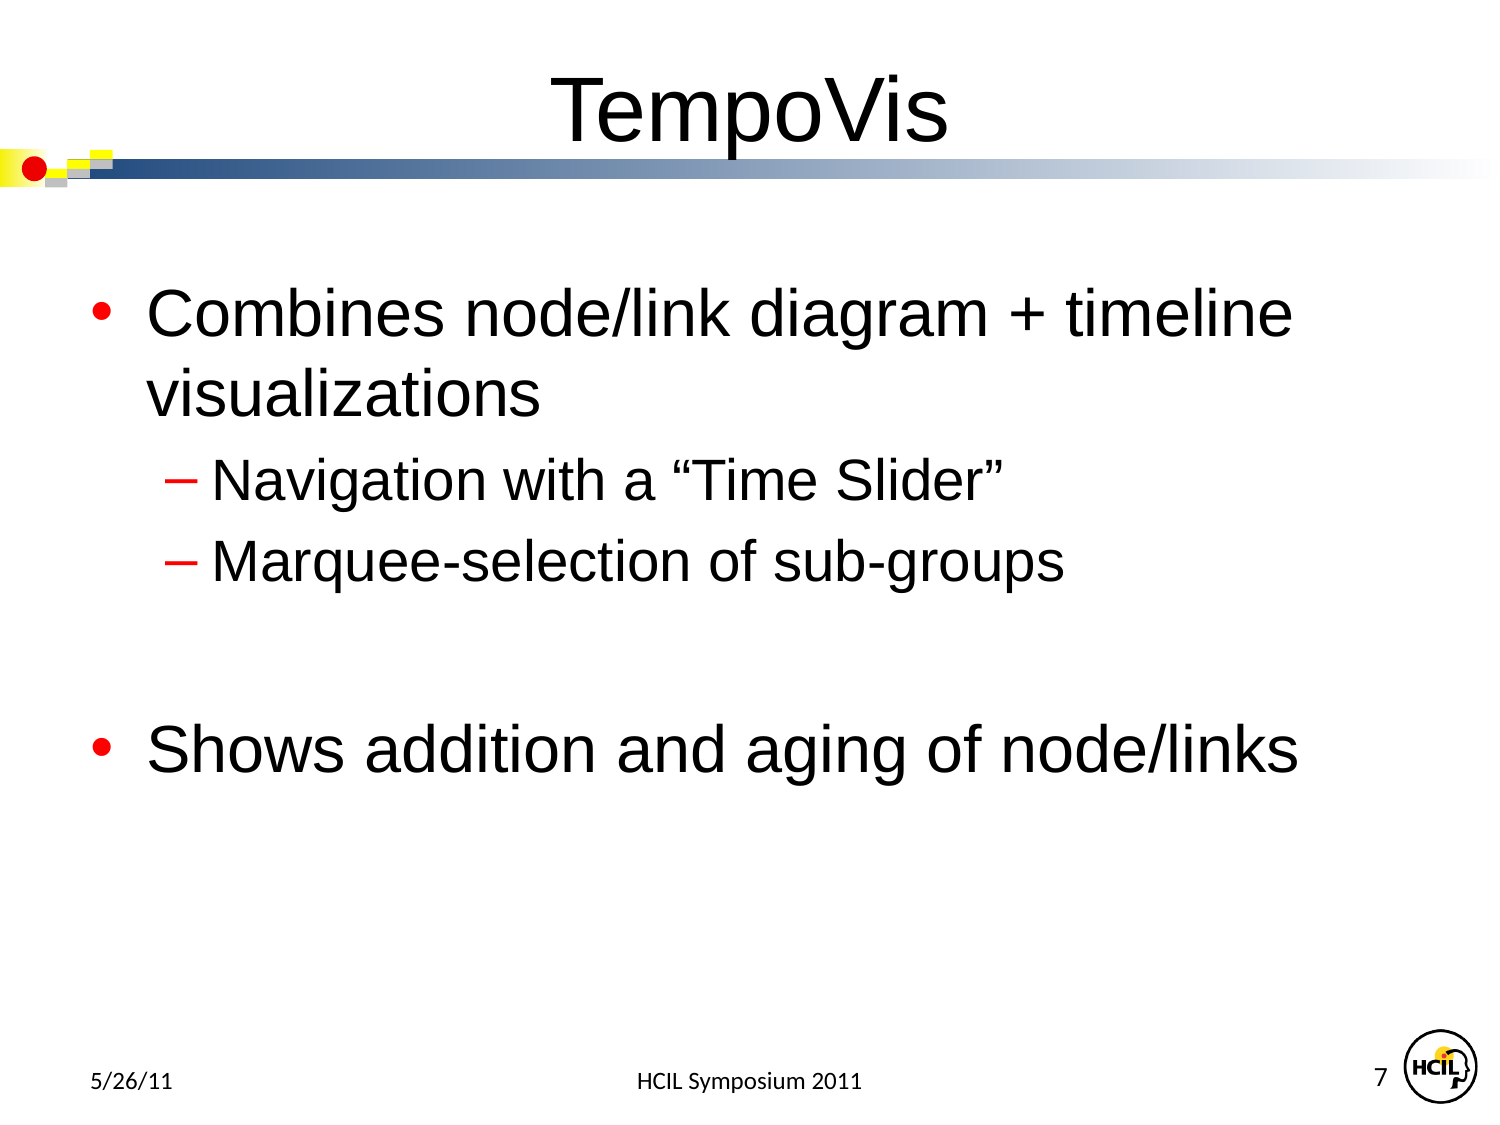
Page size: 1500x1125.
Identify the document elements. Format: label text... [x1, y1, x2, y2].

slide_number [74, 1042, 426, 1103]
slide_number 6 [1074, 1042, 1404, 1103]
picture [1403, 1029, 1478, 1104]
footer HCIL Symposium 2011 [512, 1042, 988, 1103]
list Combines node/link diagram + timeline visualizations Navigation with a “Time Slider” Marquee-selection of sub-groups Shows addition and aging of node/links [75, 262, 1425, 1005]
title TempoVis [75, 45, 1425, 166]
